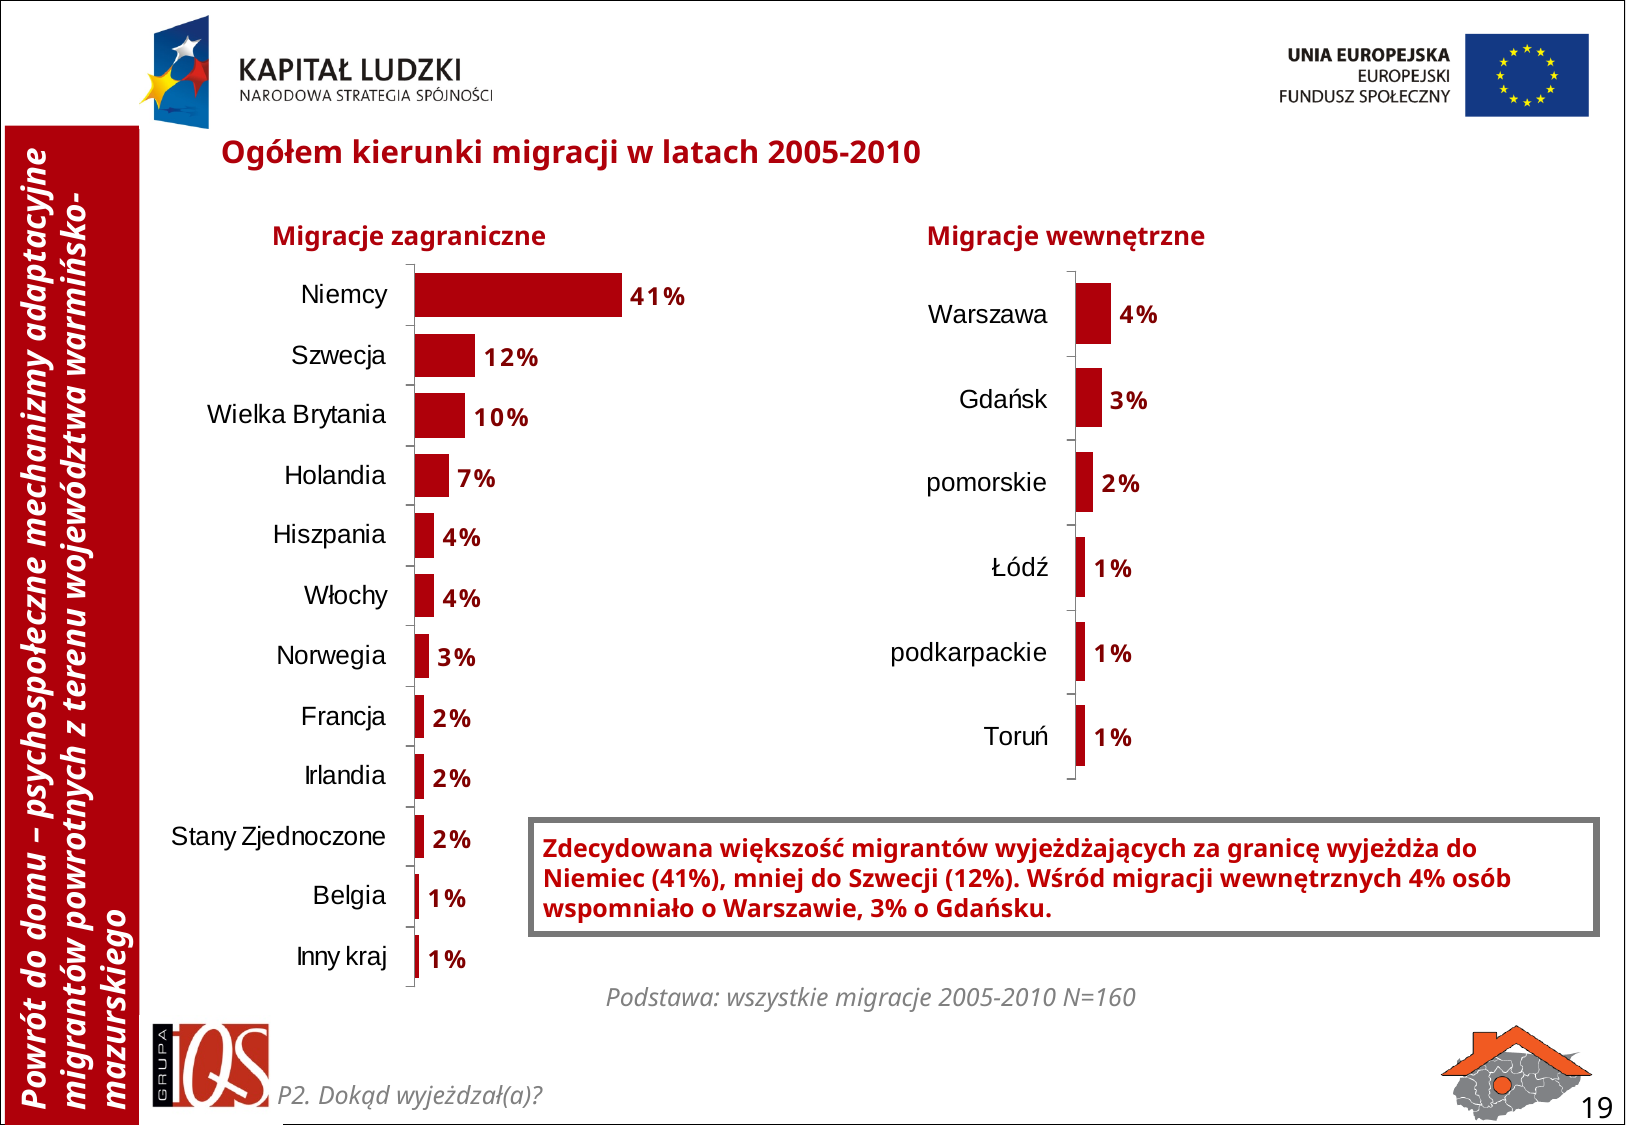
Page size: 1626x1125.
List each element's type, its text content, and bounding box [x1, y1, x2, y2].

text_box Migracje wewnętrzne [920, 219, 1212, 251]
text_box Podstawa: wszystkie migracje 2005-2010 N=160 [931, 981, 1266, 1012]
picture [1407, 7, 1617, 143]
text_box Zdecydowana większość migrantów wyjeżdżających za granicę wyjeżdża do Niemiec (41%), mniej do Szwecji (12%). Wśród migracji wewnętrznych 4% osób wspomniało o Warszawie, 3% o Gdańsku. [933, 820, 1597, 934]
text_box P2. Dokąd wyjeżdzał(a)? [271, 1079, 1321, 1110]
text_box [883, 262, 1610, 798]
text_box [150, 255, 929, 1007]
picture [139, 1015, 283, 1125]
picture [139, 15, 220, 129]
picture [1438, 1023, 1594, 1082]
title Ogółem kierunki migracji w latach 2005-2010 [220, 0, 1407, 178]
text_box Migracje zagraniczne [266, 219, 580, 251]
slide_number 19 [1249, 1082, 1625, 1125]
